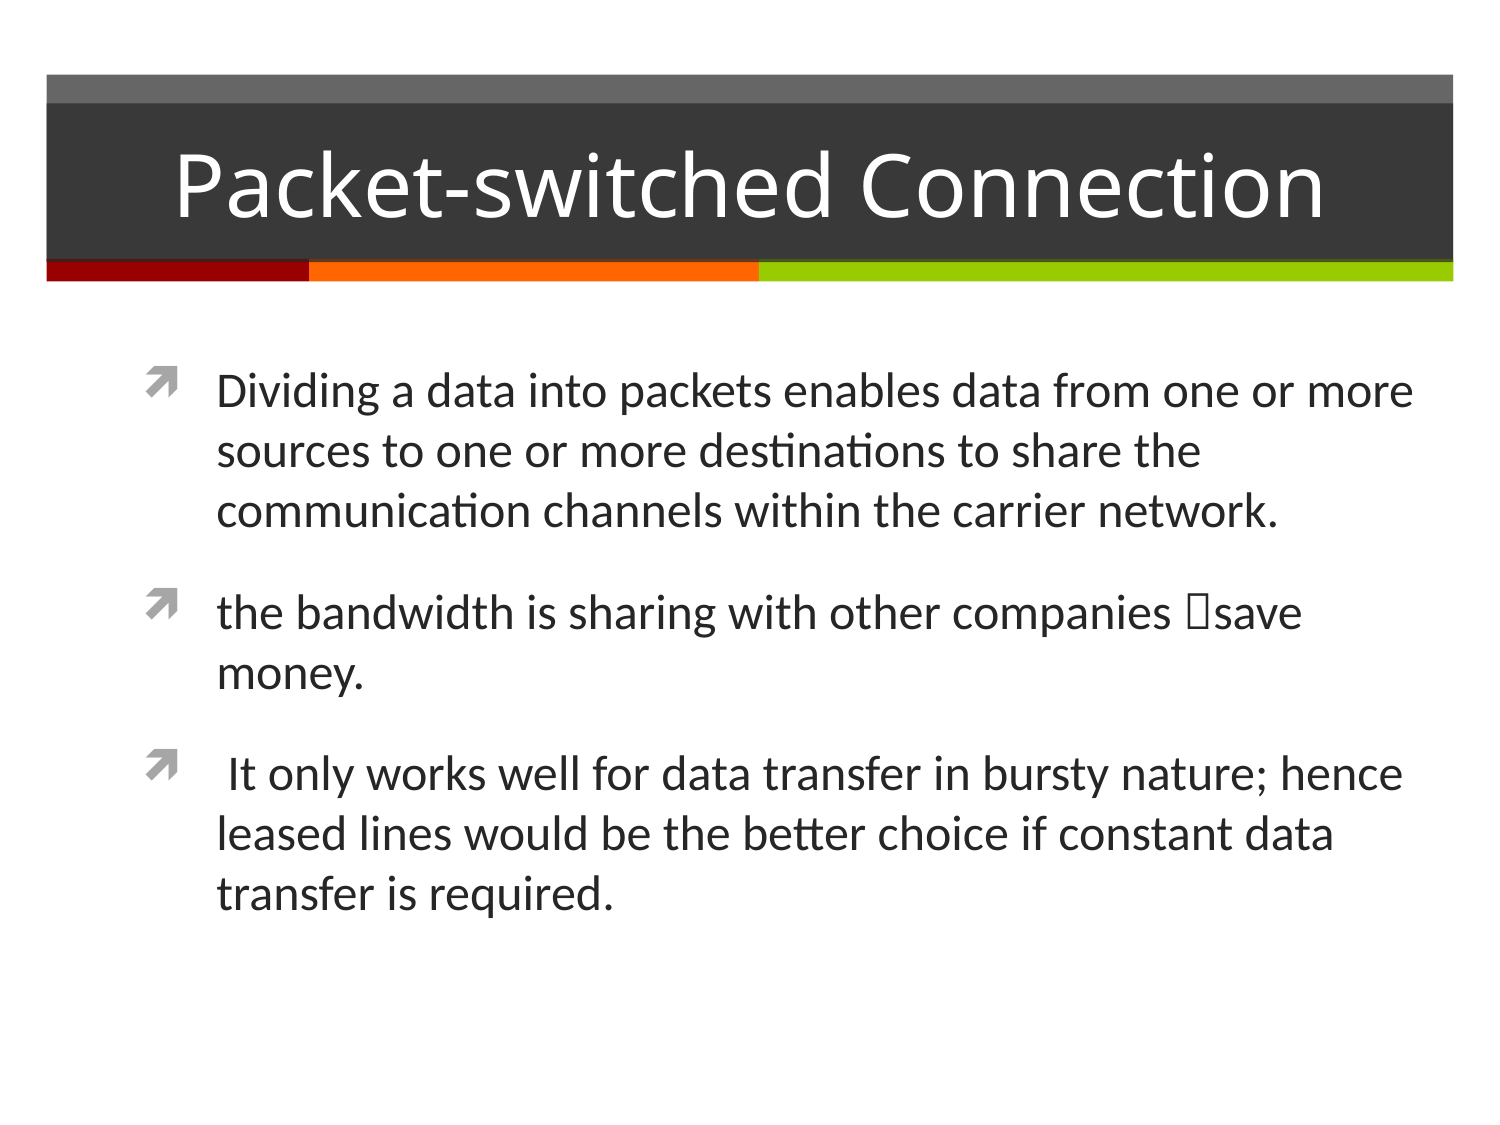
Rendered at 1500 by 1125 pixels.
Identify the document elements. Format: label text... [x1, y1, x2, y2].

list Dividing a data into packets enables data from one or more sources to one or more destinations to share the communication channels within the carrier network. the bandwidth is sharing with other companies save money. It only works well for data transfer in bursty nature; hence leased lines would be the better choice if constant data transfer is required. [126, 350, 1454, 1005]
title Packet-switched Connection [46, 103, 1454, 263]
